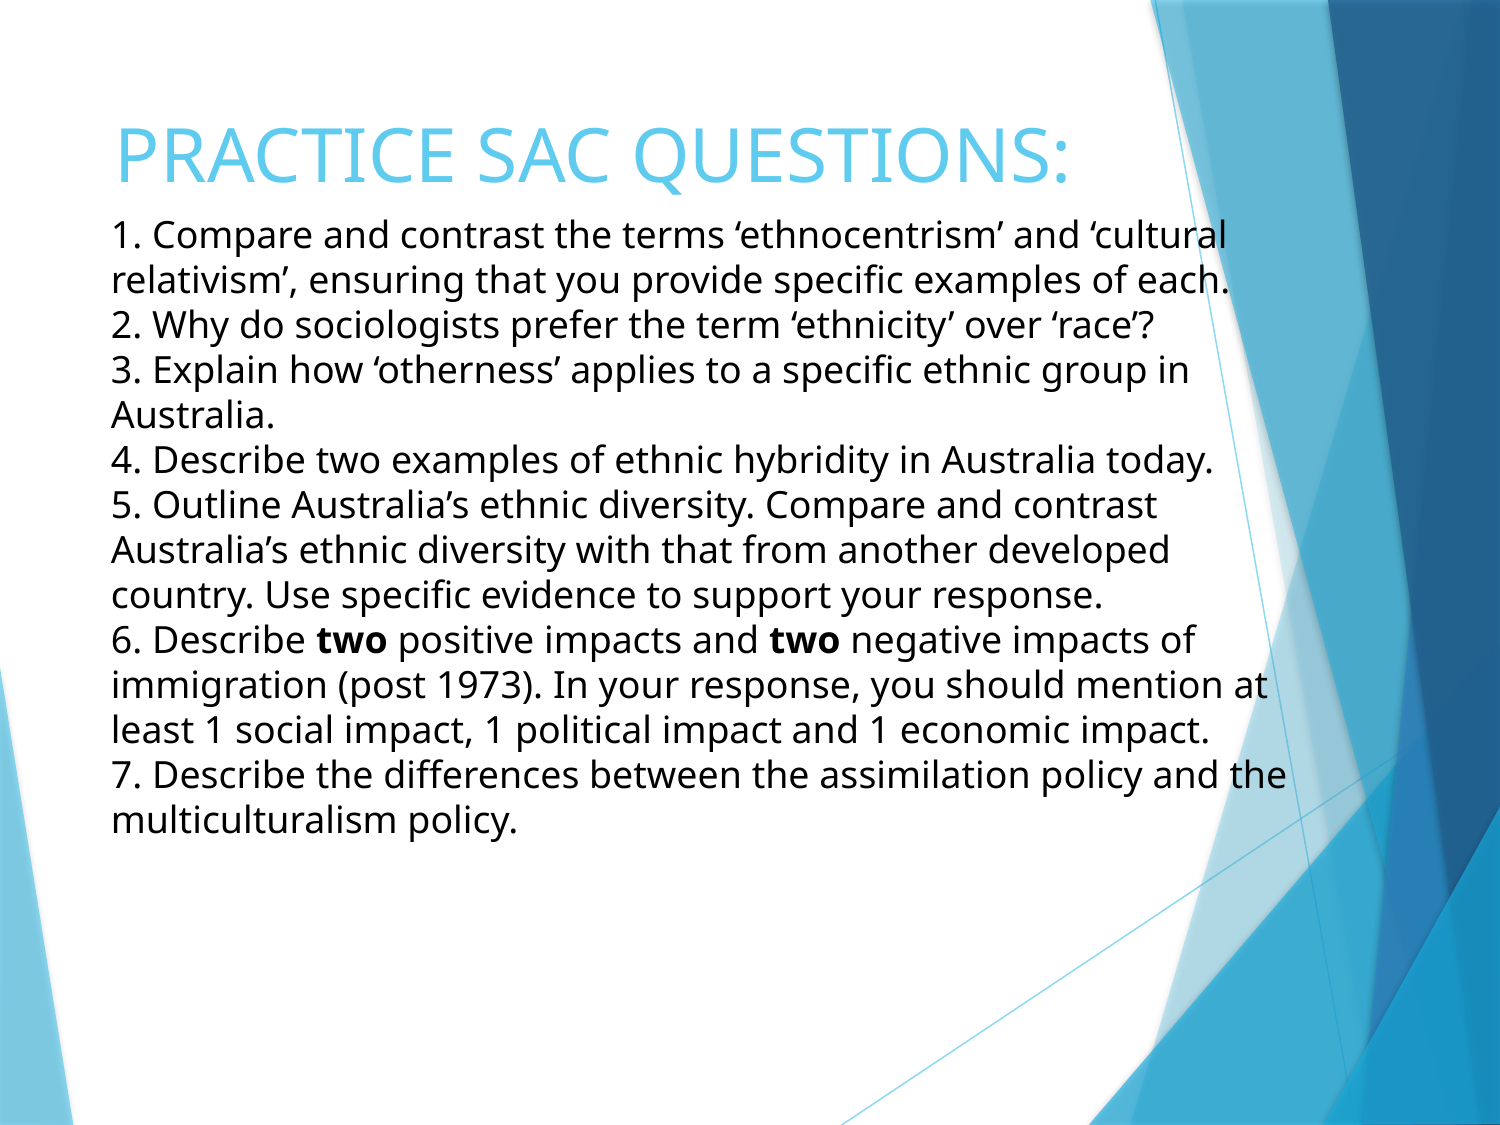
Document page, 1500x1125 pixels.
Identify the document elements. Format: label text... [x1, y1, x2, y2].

text_box 1. Compare and contrast the terms ‘ethnocentrism’ and ‘cultural relativism’, ensuring that you provide specific examples of each. 2. Why do sociologists prefer the term ‘ethnicity’ over ‘race’? 3. Explain how ‘otherness’ applies to a specific ethnic group in Australia. 4. Describe two examples of ethnic hybridity in Australia today. 5. Outline Australia’s ethnic diversity. Compare and contrast Australia’s ethnic diversity with that from another developed country. Use specific evidence to support your response. 6. Describe two positive impacts and two negative impacts of immigration (post 1973). In your response, you should mention at least 1 social impact, 1 political impact and 1 economic impact. 7. Describe the differences between the assimilation policy and the multiculturalism policy. [96, 154, 1325, 849]
title PRACTICE SAC QUESTIONS: [99, 99, 1223, 209]
